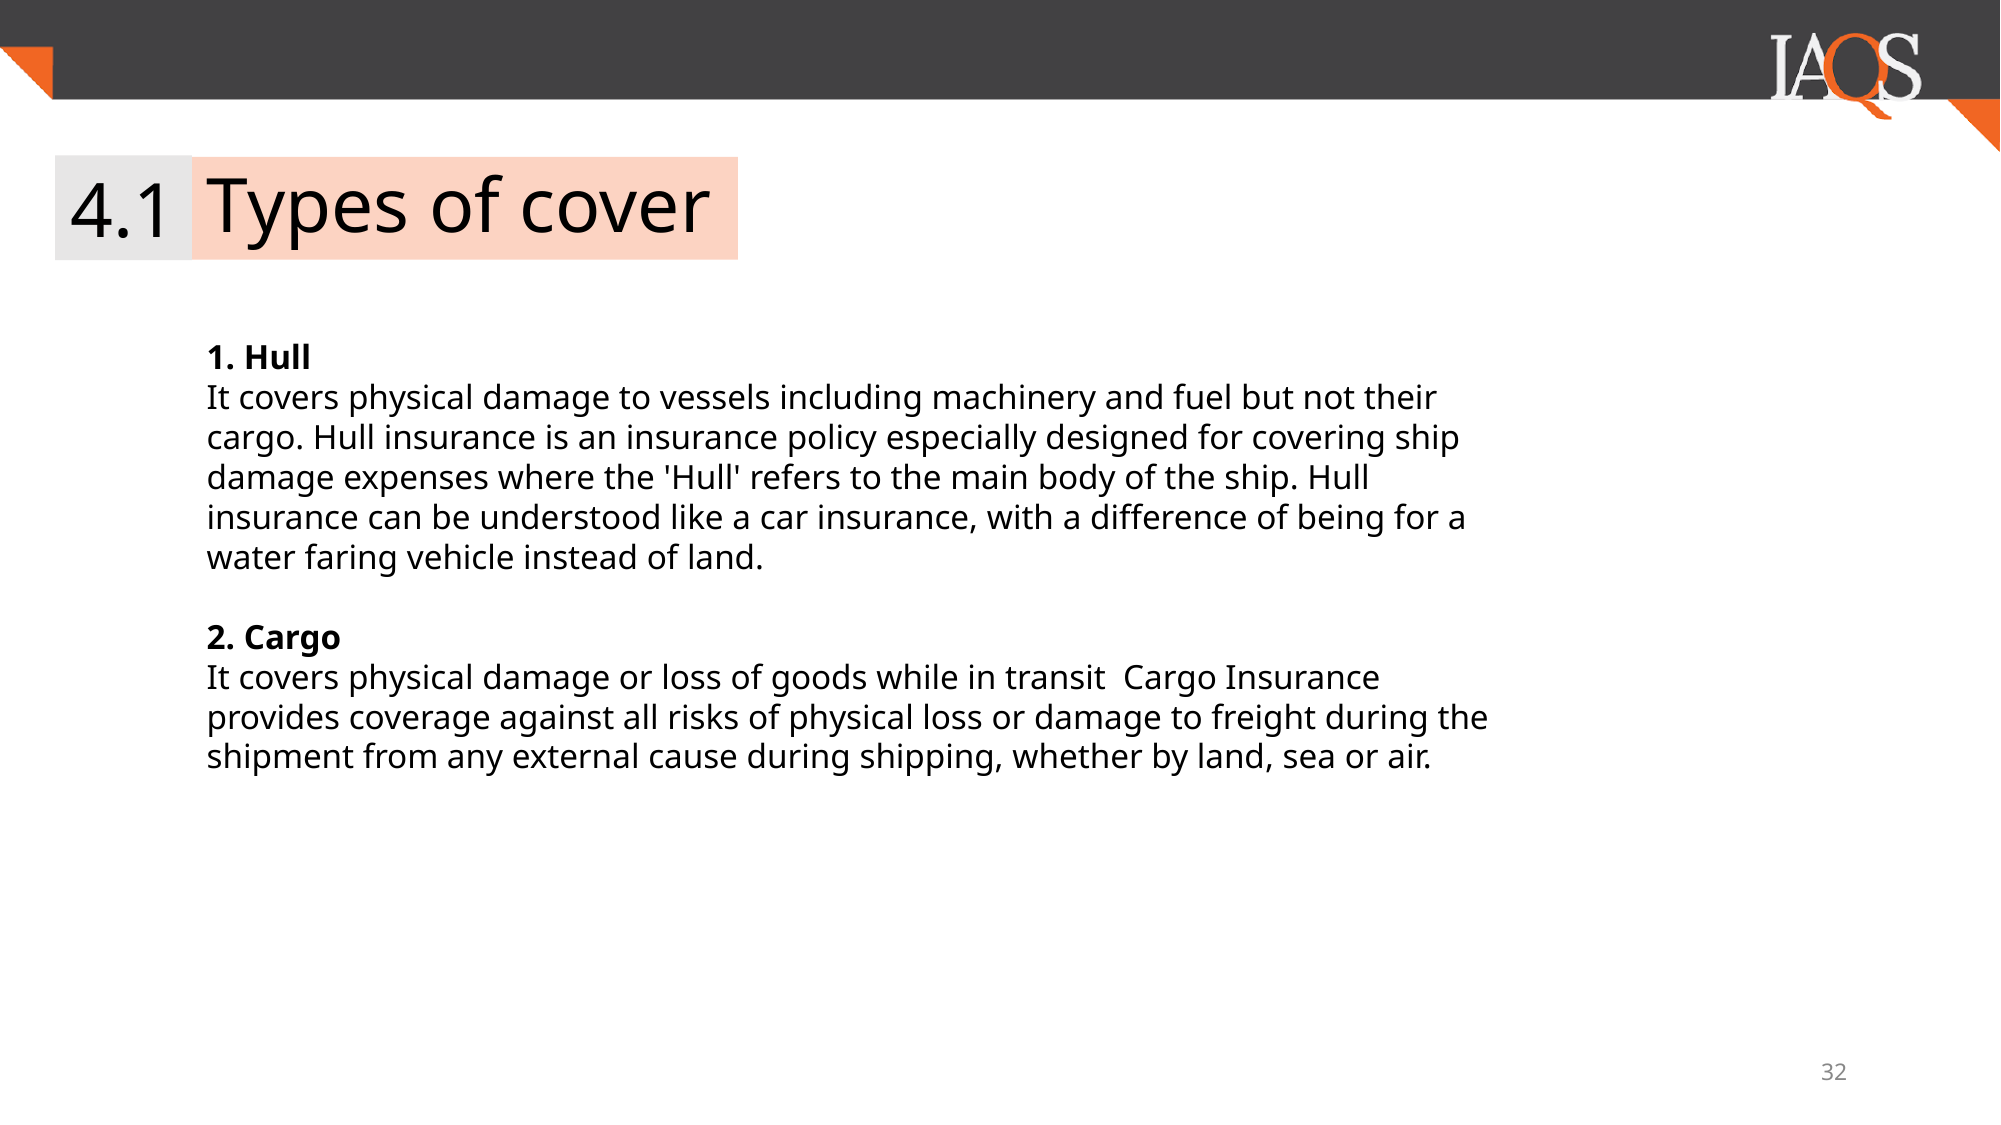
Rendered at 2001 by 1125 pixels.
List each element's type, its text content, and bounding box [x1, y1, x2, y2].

title Types of cover [192, 156, 738, 260]
text_box 1. Hull It covers physical damage to vessels including machinery and fuel but not their cargo. Hull insurance is an insurance policy especially designed for covering ship damage expenses where the 'Hull' refers to the main body of the ship. Hull insurance can be understood like a car insurance, with a difference of being for a water faring vehicle instead of land. 2. Cargo It covers physical damage or loss of goods while in transit Cargo Insurance provides coverage against all risks of physical loss or damage to freight during the shipment from any external cause during shipping, whether by land, sea or air. [191, 328, 1534, 784]
picture [0, 0, 2000, 152]
text_box 4.1 [55, 155, 192, 261]
slide_number ‹#› [1412, 1042, 1863, 1103]
